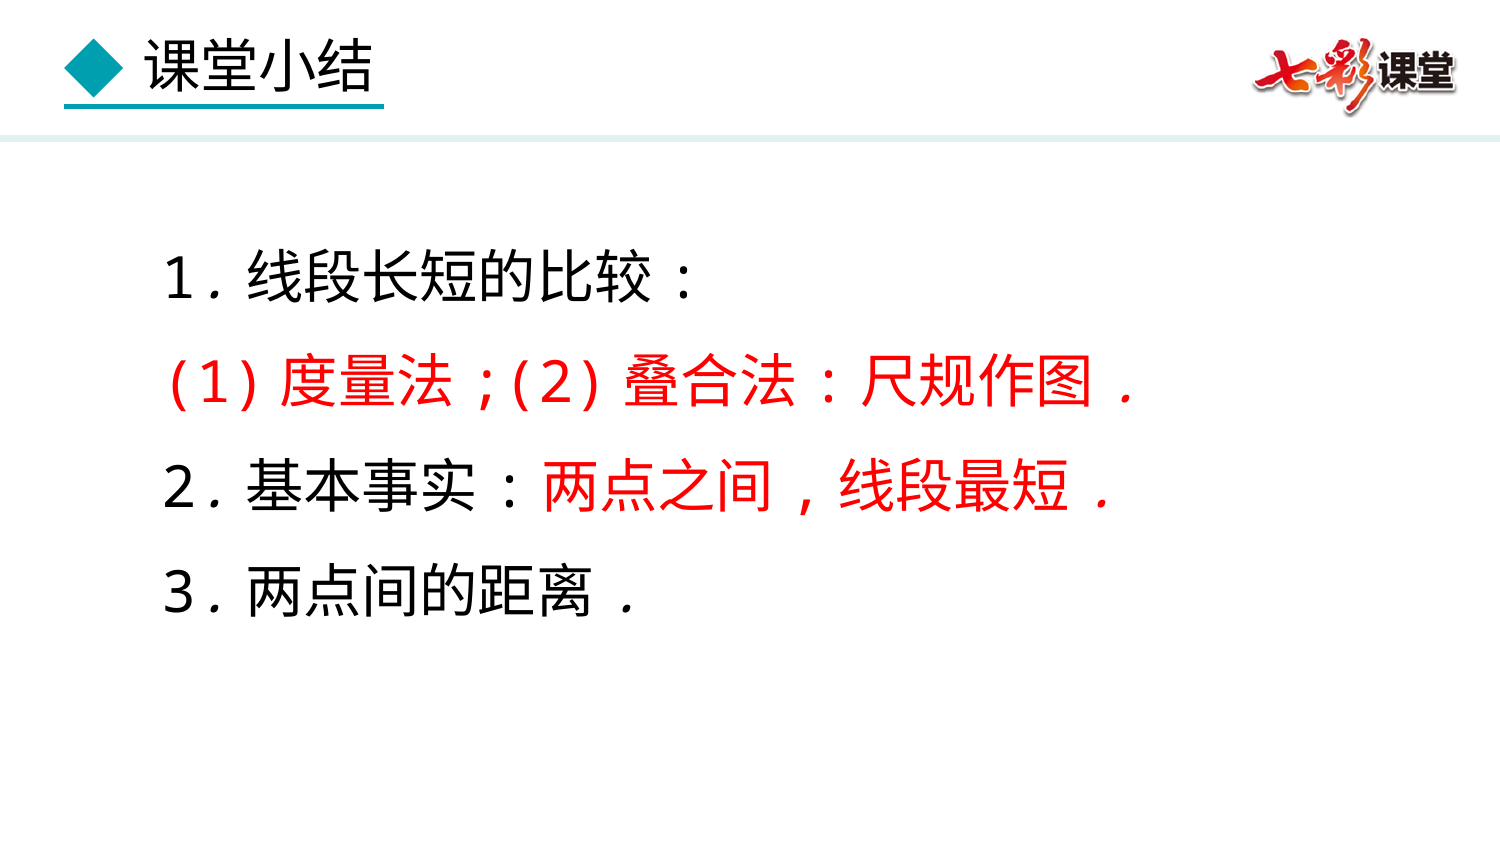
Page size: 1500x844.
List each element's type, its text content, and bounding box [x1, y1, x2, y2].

picture [1249, 32, 1461, 118]
text_box 1.线段长短的比较: (1)度量法;(2)叠合法:尺规作图. 2.基本事实:两点之间,线段最短. 3.两点间的距离. [146, 197, 1458, 632]
